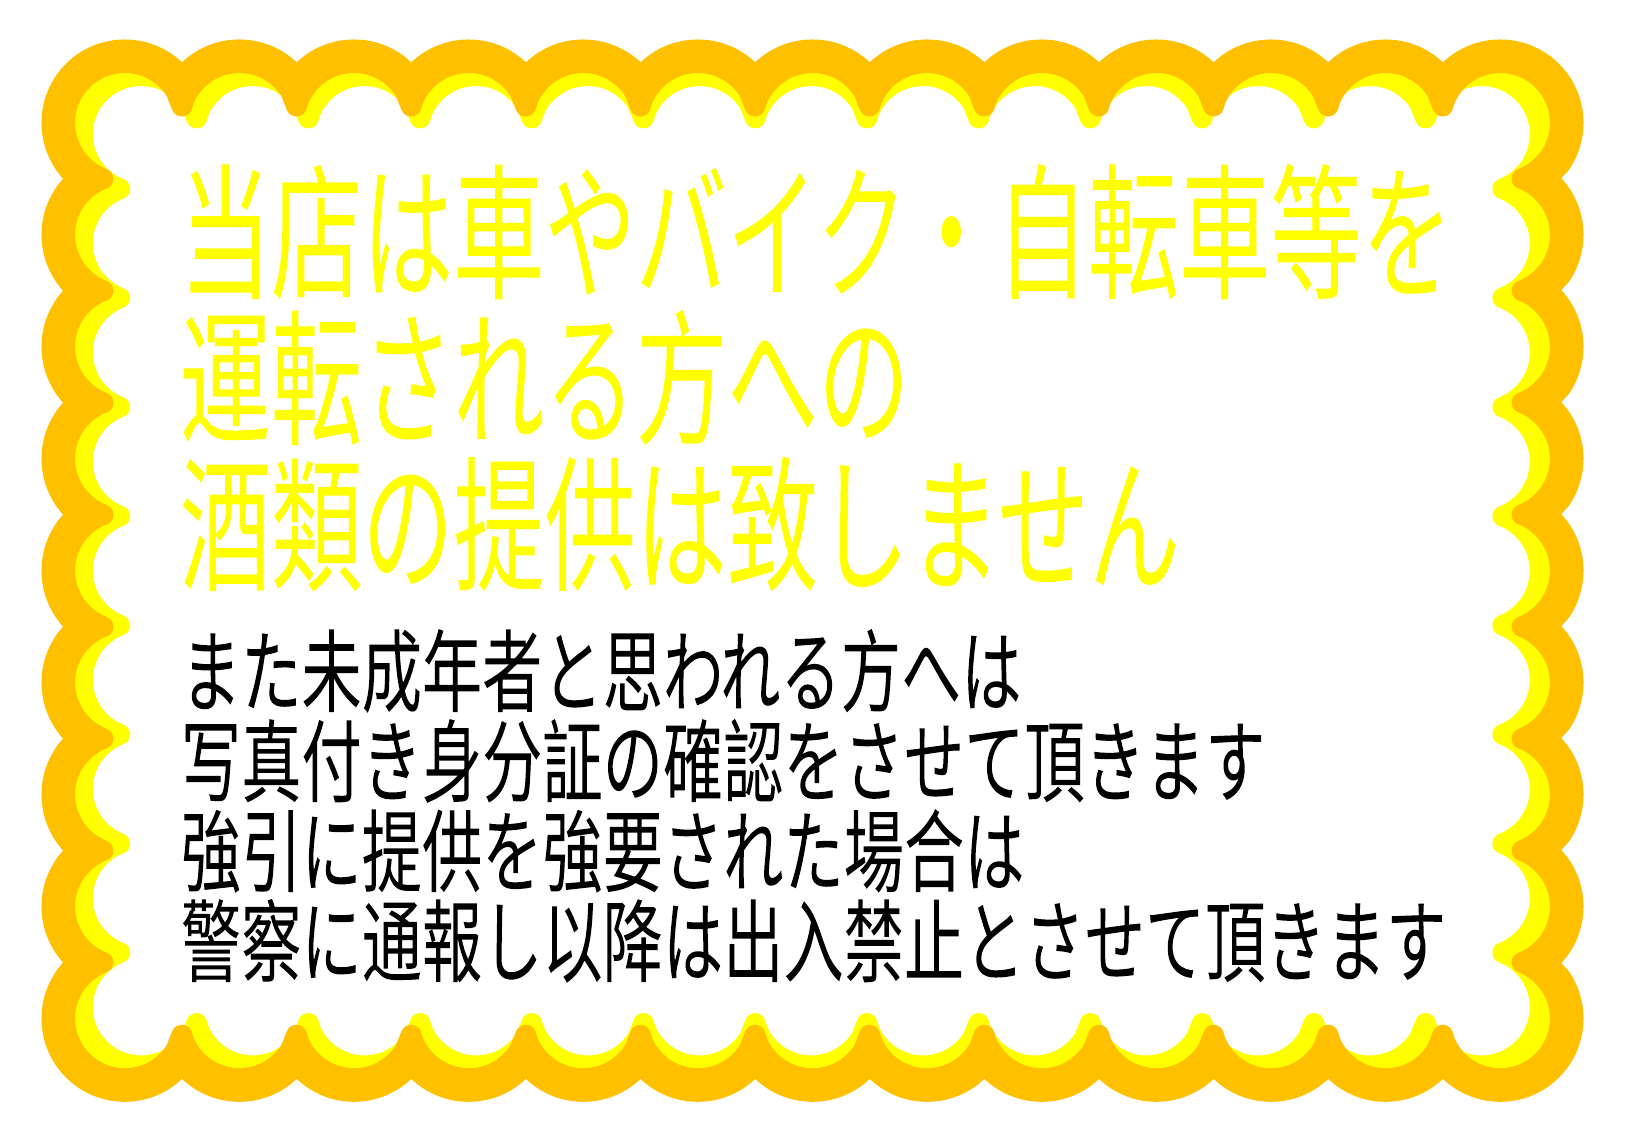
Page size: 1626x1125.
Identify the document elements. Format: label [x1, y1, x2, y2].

text_box [186, 1021, 286, 1076]
text_box [525, 1021, 985, 1076]
text_box [186, 65, 285, 121]
text_box [988, 65, 1097, 121]
text_box [988, 1021, 1097, 1076]
text_box [1106, 1021, 1210, 1076]
text_box [1225, 1021, 1324, 1076]
text_box [1224, 65, 1324, 121]
text_box [68, 965, 168, 1076]
text_box [300, 1021, 403, 1076]
text_box [1342, 65, 1437, 121]
text_box [49, 47, 1576, 1094]
text_box [413, 65, 520, 121]
text_box [526, 65, 985, 121]
text_box [1343, 1021, 1437, 1076]
text_box [300, 65, 403, 121]
text_box [1106, 65, 1210, 121]
text_box [1459, 65, 1555, 1076]
text_box [413, 1021, 520, 1076]
text_box [67, 176, 122, 964]
text_box [68, 65, 167, 176]
